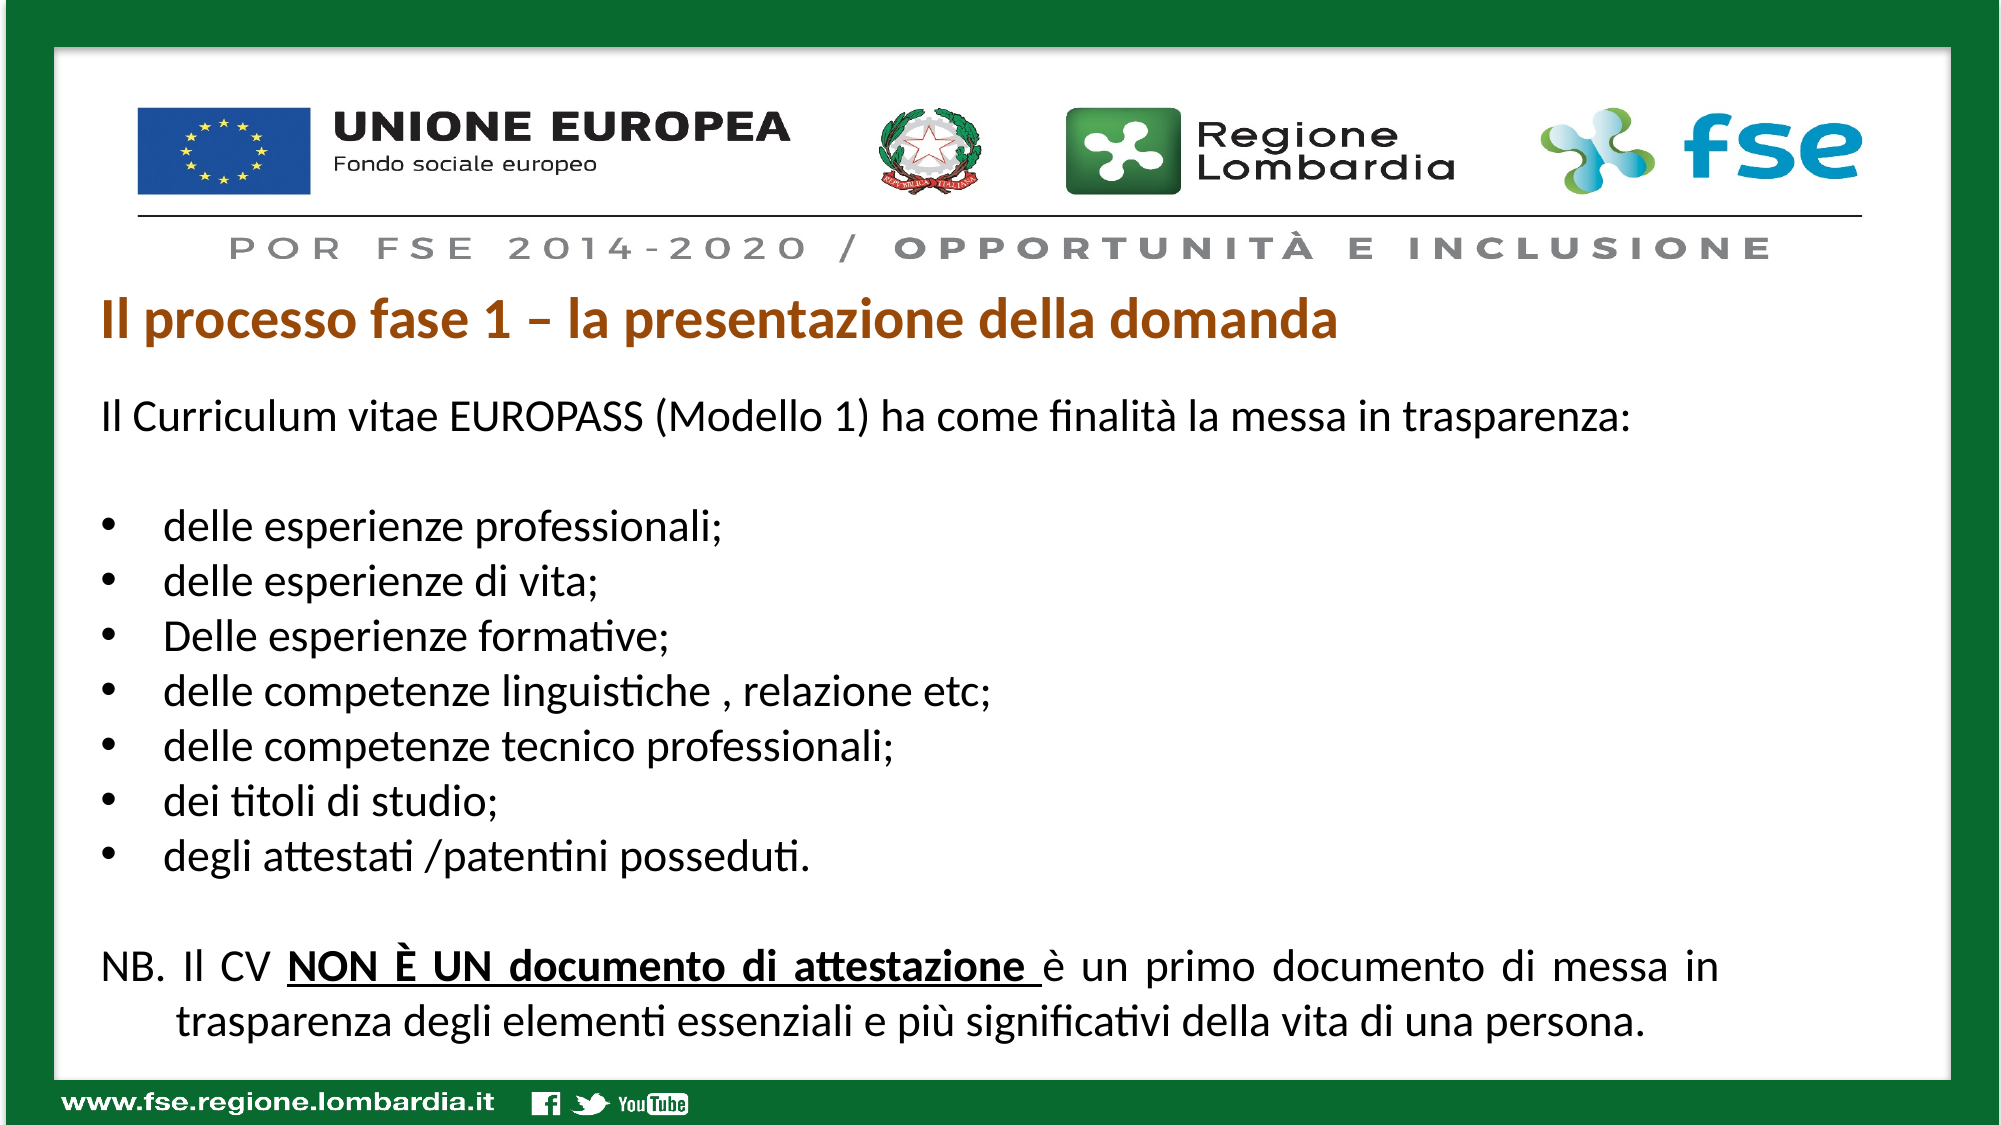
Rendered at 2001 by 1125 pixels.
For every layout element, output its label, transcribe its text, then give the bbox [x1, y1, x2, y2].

text_box Il processo fase 1 – la presentazione della domanda [85, 273, 1735, 358]
picture [132, 103, 1867, 267]
picture [60, 1091, 689, 1116]
text_box Il Curriculum vitae EUROPASS (Modello 1) ha come finalità la messa in trasparenza: delle esperienze professionali; delle esperienze di vita; Delle esperienze formative; delle competenze linguistiche , relazione etc; delle competenze tecnico professionali; dei titoli di studio; degli attestati /patentini posseduti. NB. Il CV NON È UN documento di attestazione è un primo documento di messa in trasparenza degli elementi essenziali e più significativi della vita di una persona. [85, 378, 1735, 1053]
